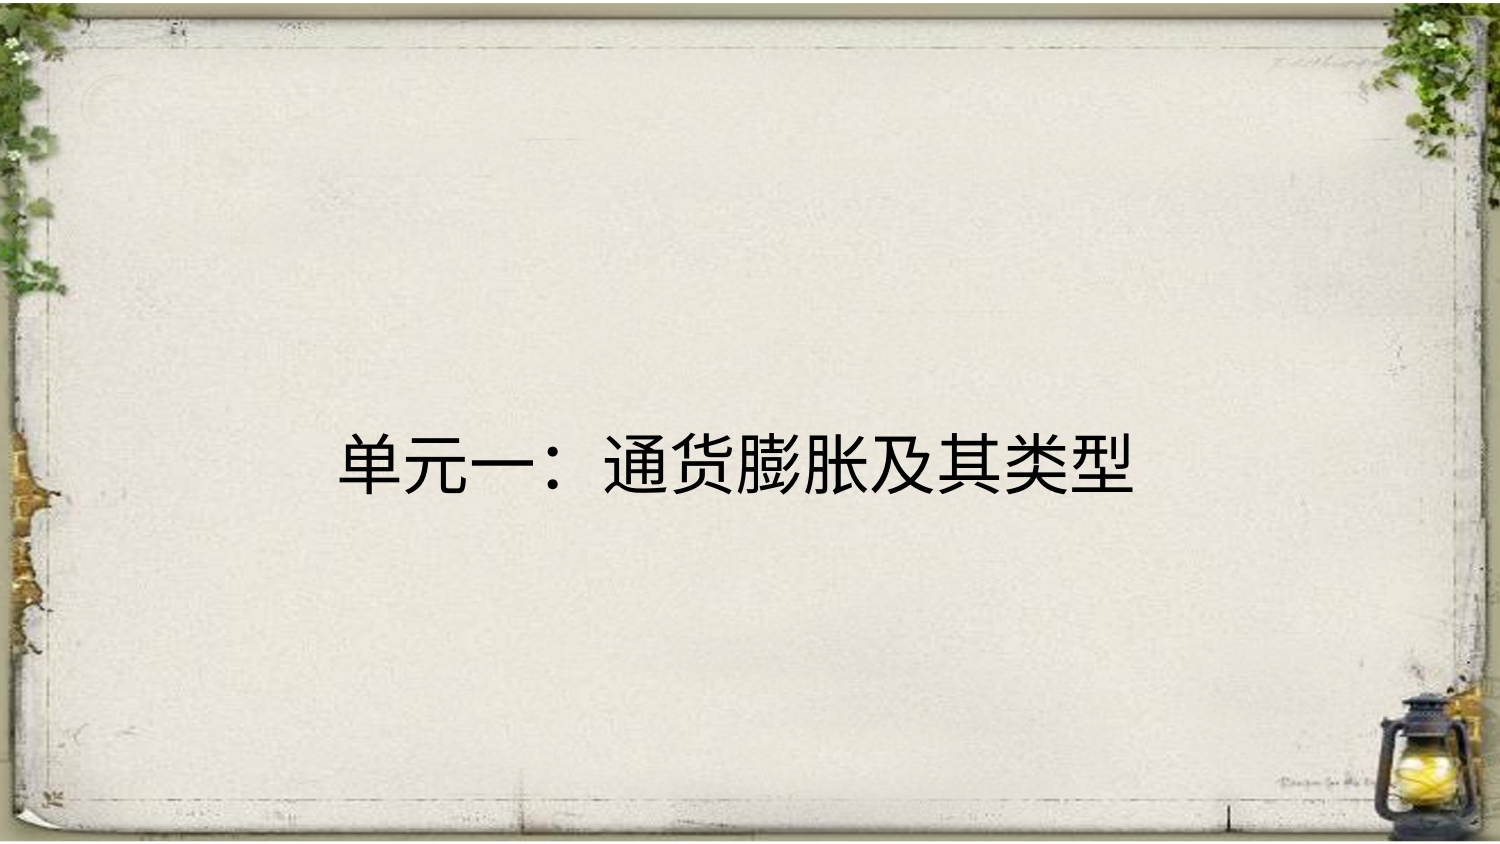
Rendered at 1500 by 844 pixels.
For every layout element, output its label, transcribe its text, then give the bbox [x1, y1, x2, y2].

title 单元一：通货膨胀及其类型 [321, 19, 1500, 591]
picture [0, 0, 1500, 844]
